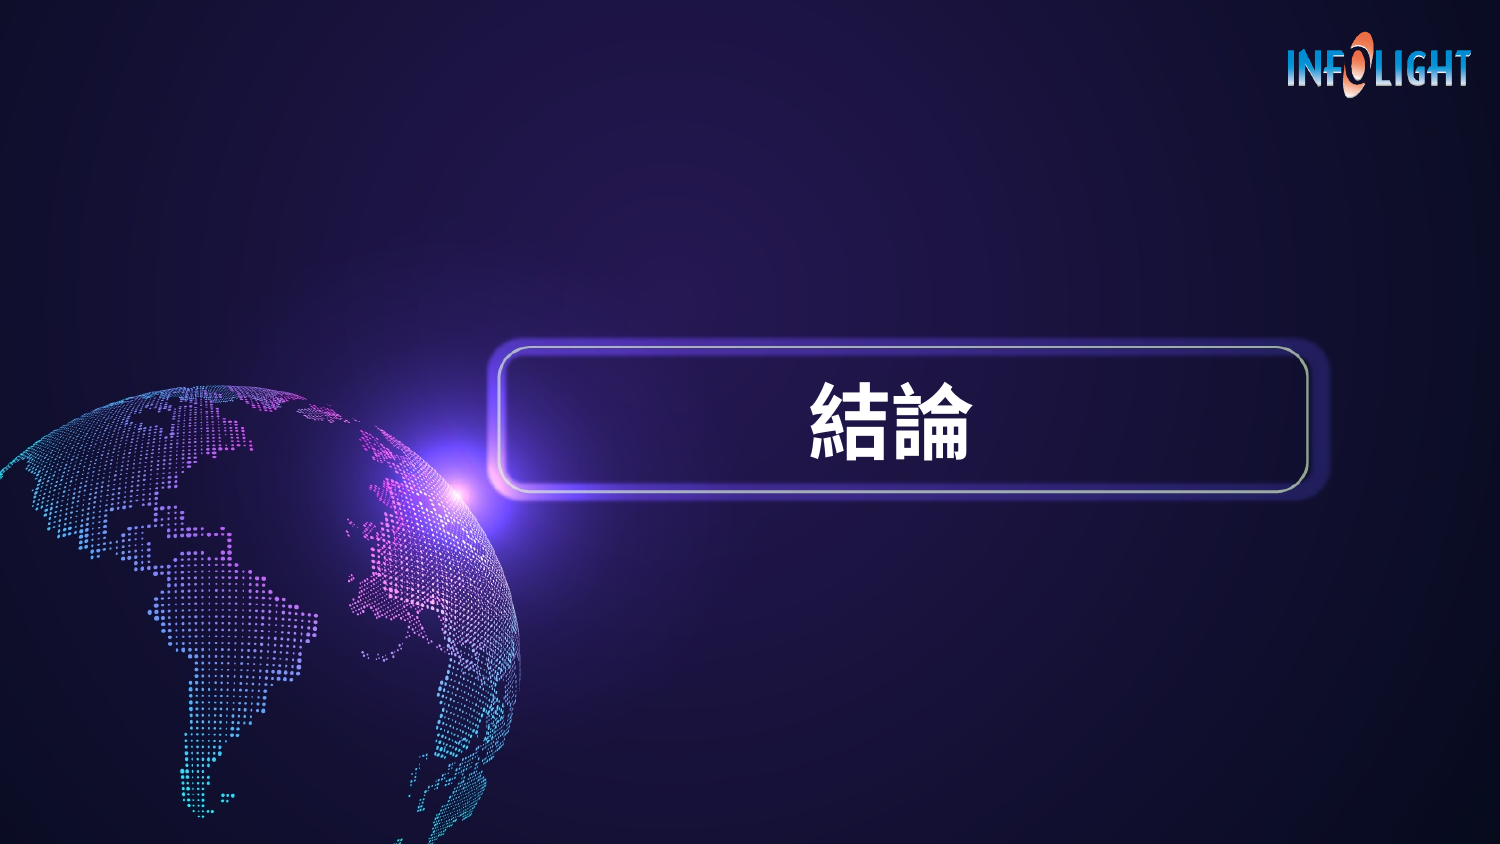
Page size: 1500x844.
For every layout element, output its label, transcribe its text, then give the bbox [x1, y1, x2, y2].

title 結論 [253, 362, 1500, 531]
picture [0, 0, 1500, 844]
